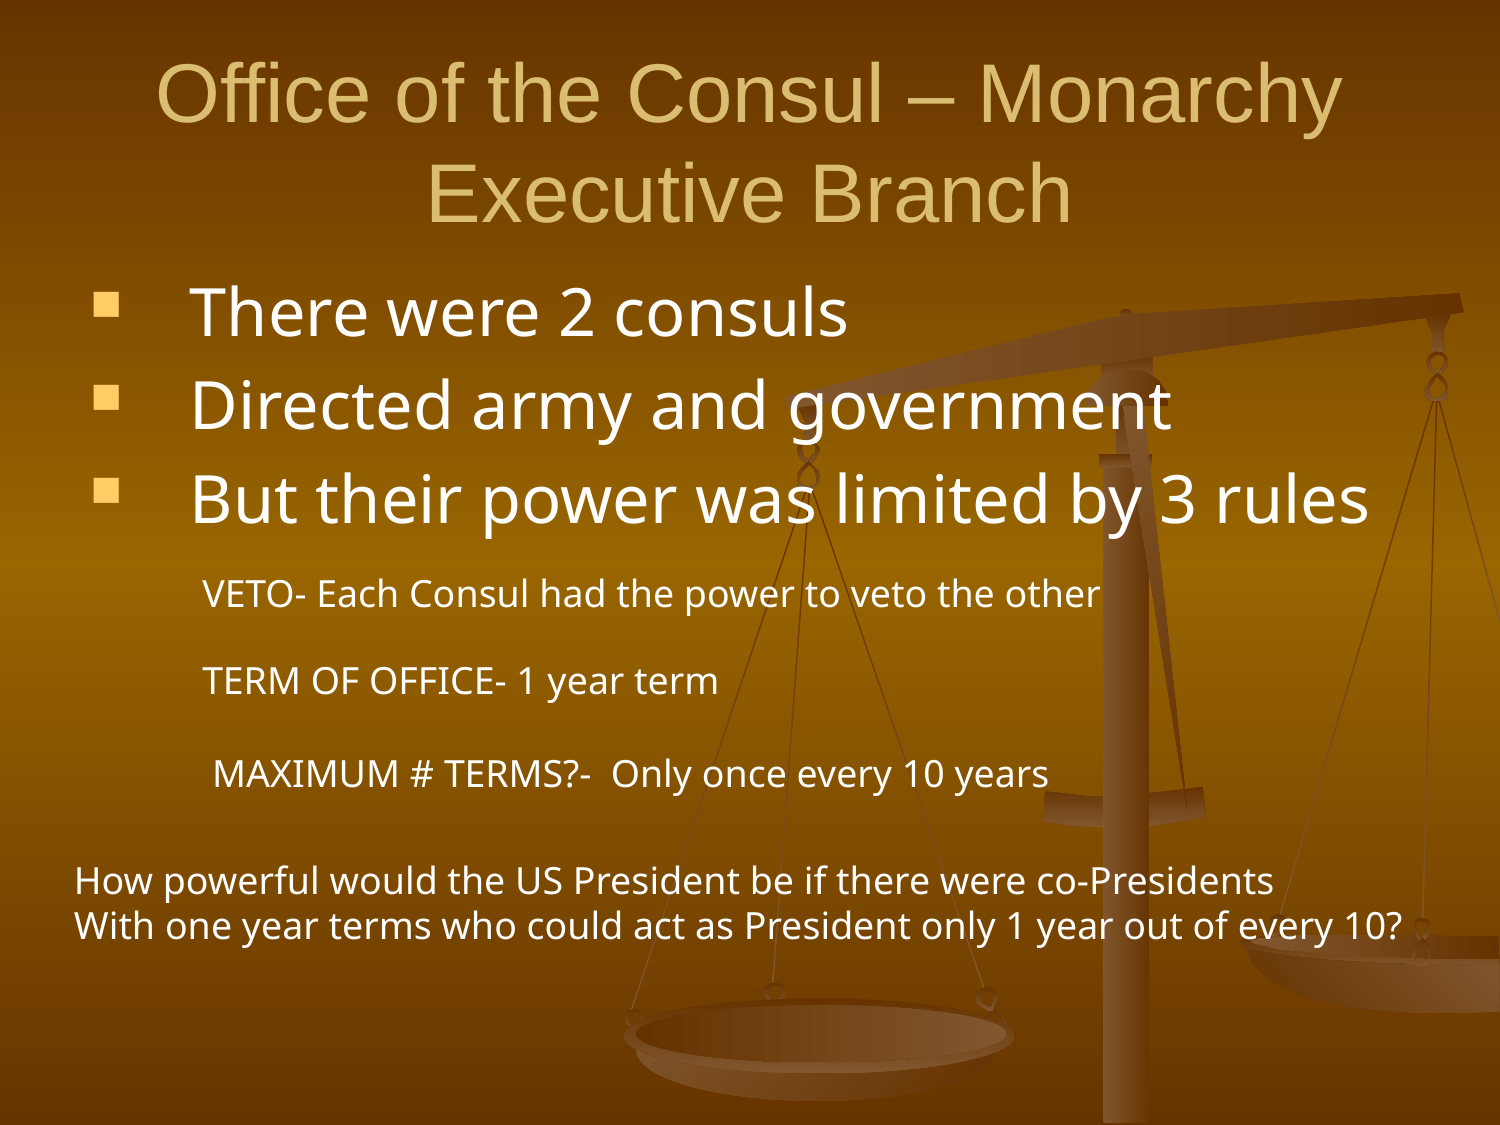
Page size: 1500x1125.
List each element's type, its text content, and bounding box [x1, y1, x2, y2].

list There were 2 consuls Directed army and government But their power was limited by 3 rules [75, 262, 1425, 588]
title Office of the Consul – Monarchy Executive Branch [75, 45, 1425, 234]
text_box VETO- Each Consul had the power to veto the other [187, 562, 1263, 623]
text_box MAXIMUM # TERMS?- Only once every 10 years [197, 742, 1338, 803]
text_box How powerful would the US President be if there were co-Presidents With one year terms who could act as President only 1 year out of every 10? [59, 849, 1429, 955]
text_box TERM OF OFFICE- 1 year term [187, 649, 1088, 710]
